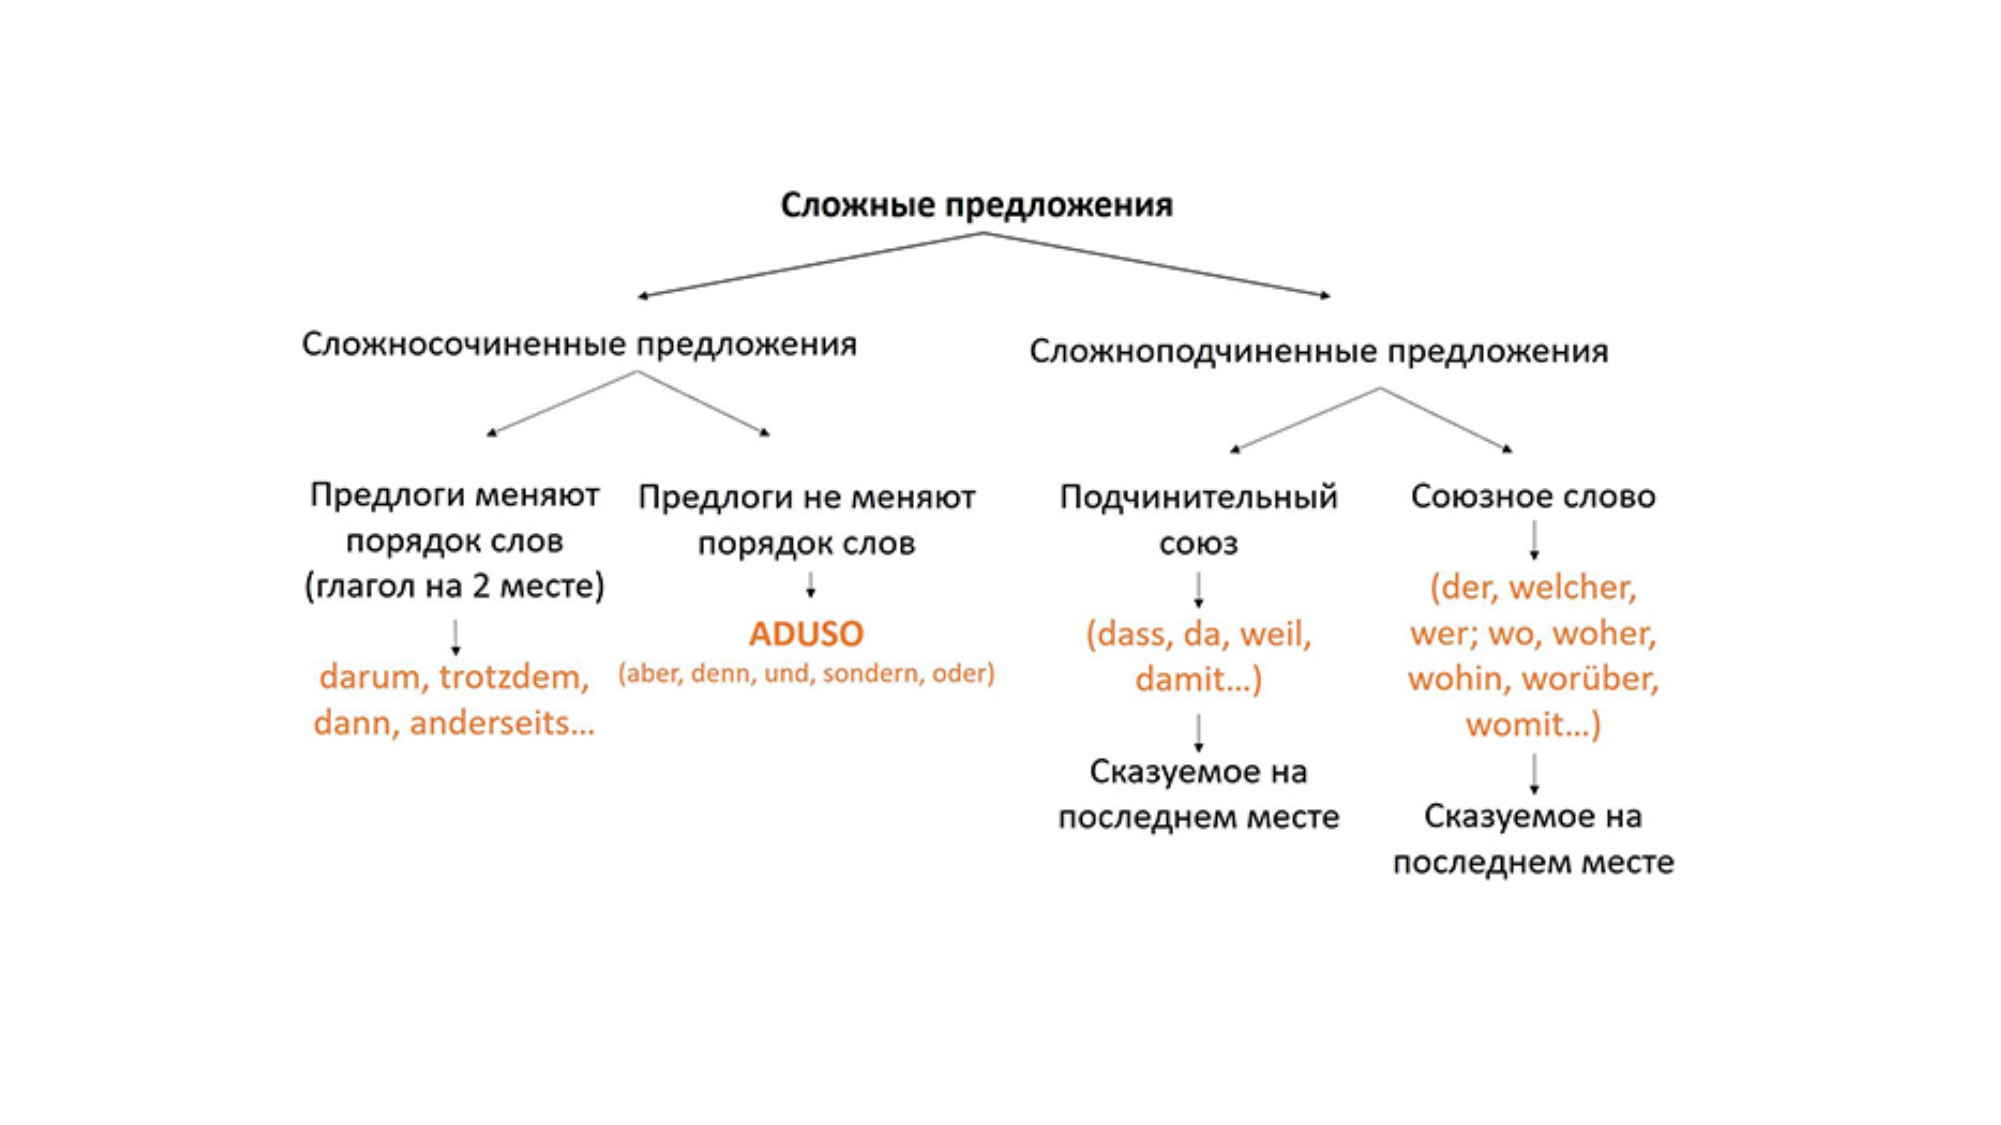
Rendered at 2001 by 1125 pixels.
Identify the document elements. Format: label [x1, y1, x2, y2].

picture [132, 127, 1846, 984]
